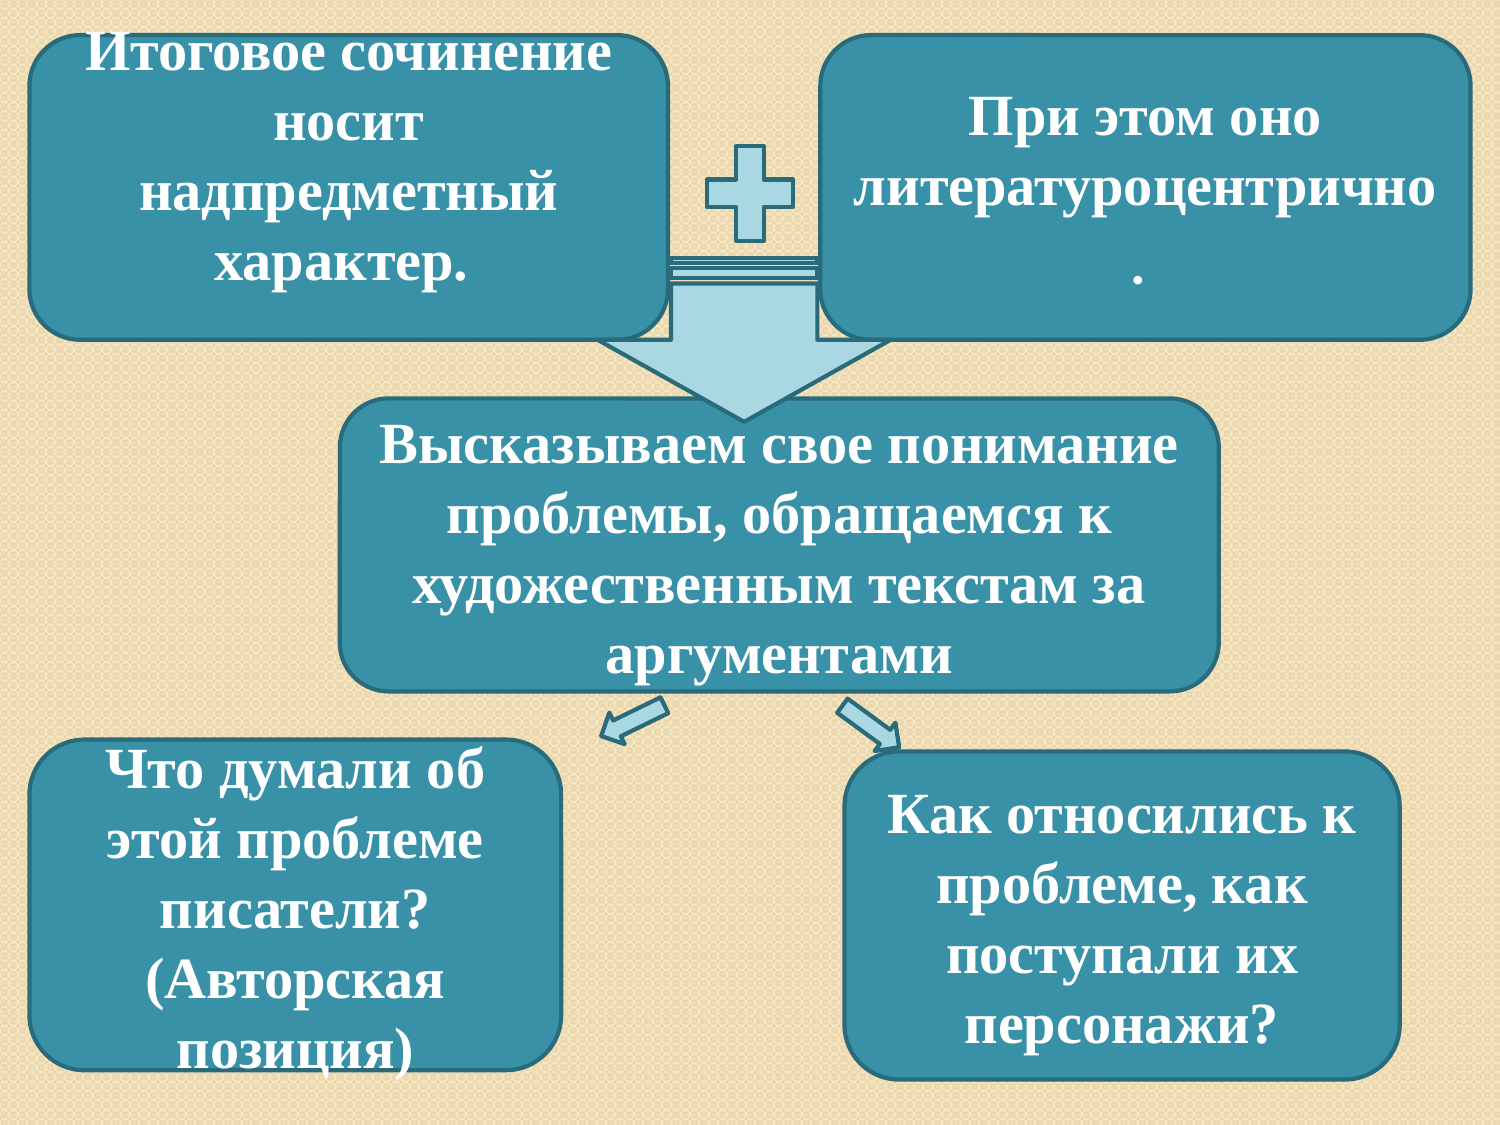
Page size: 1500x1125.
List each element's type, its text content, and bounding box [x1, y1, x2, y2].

text_box Высказываем свое понимание проблемы, обращаемся к художественным текстам за аргументами [337, 396, 1221, 694]
text_box [835, 696, 902, 754]
text_box [669, 266, 819, 280]
text_box Как относились к проблеме, как поступали их персонажи? [842, 749, 1402, 1082]
text_box Итоговое сочинение носит надпредметный характер. [27, 32, 671, 342]
text_box [705, 144, 795, 243]
text_box Что думали об этой проблеме писатели? (Авторская позиция) [27, 737, 564, 1073]
text_box [669, 256, 819, 265]
text_box [595, 281, 893, 424]
text_box [599, 695, 671, 747]
text_box При этом оно литературоцентрично. [818, 32, 1473, 342]
